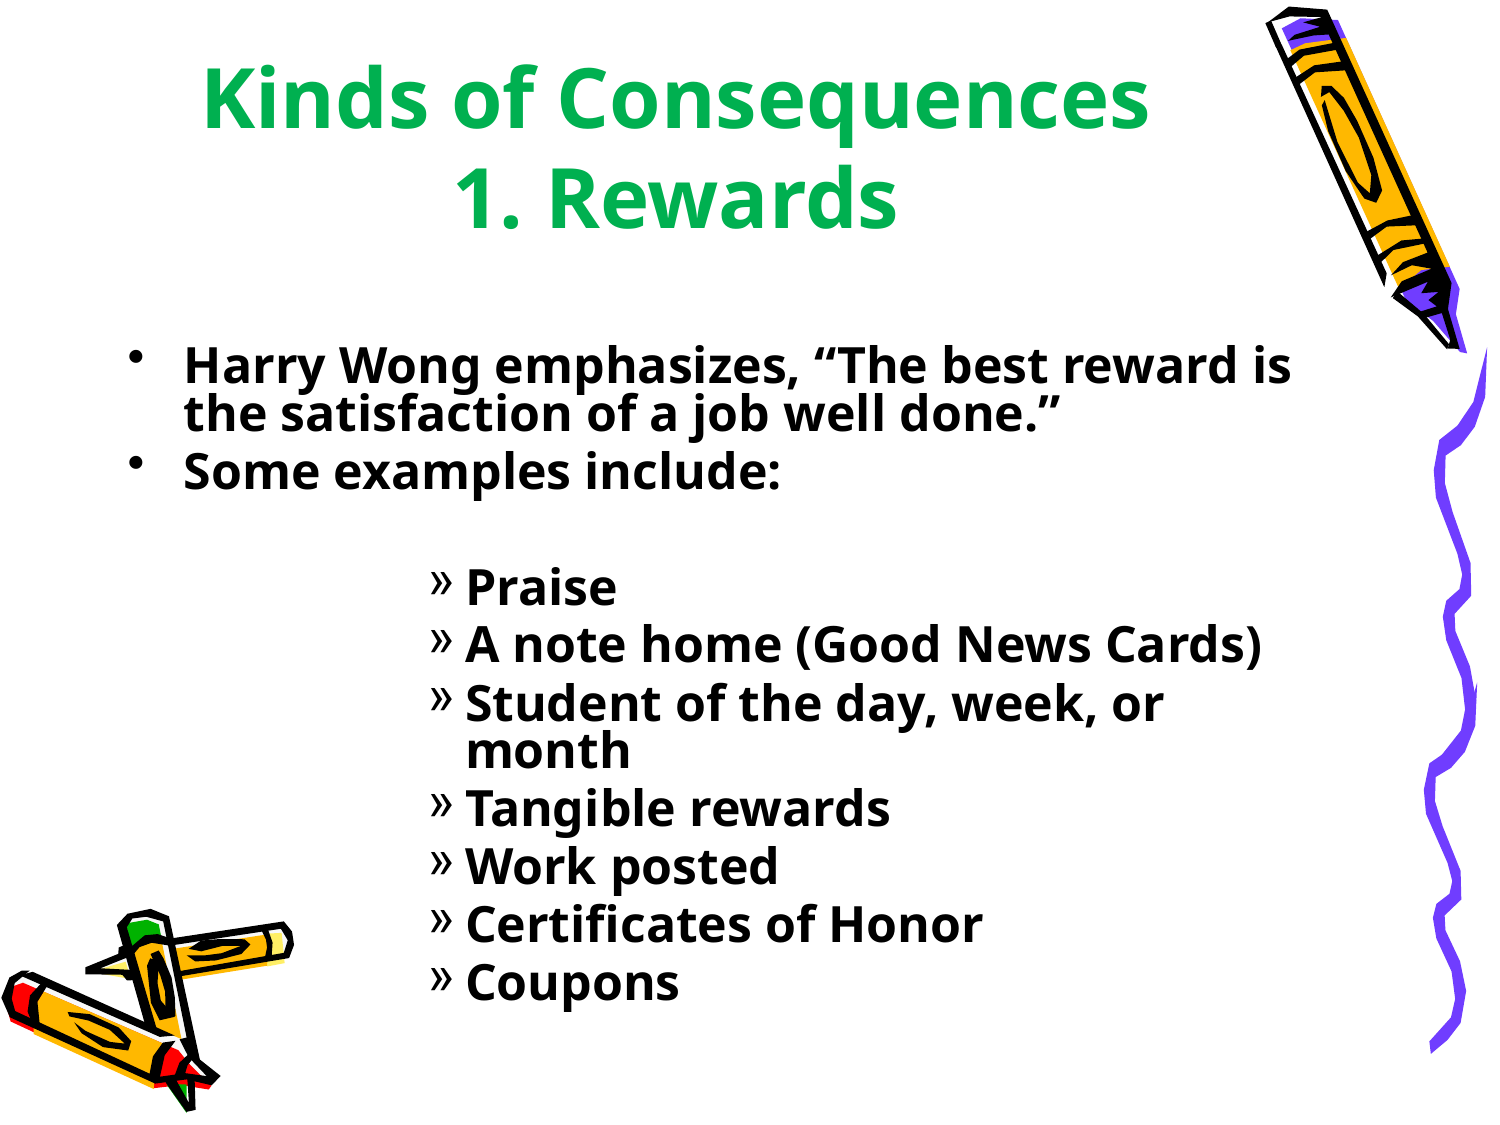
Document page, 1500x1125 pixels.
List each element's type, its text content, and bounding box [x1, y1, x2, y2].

list Harry Wong emphasizes, “The best reward is the satisfaction of a job well done.” Some examples include: Praise A note home (Good News Cards) Student of the day, week, or month Tangible rewards Work posted Certificates of Honor Coupons [112, 337, 1326, 563]
title Kinds of Consequences 1. Rewards [112, 37, 1240, 163]
